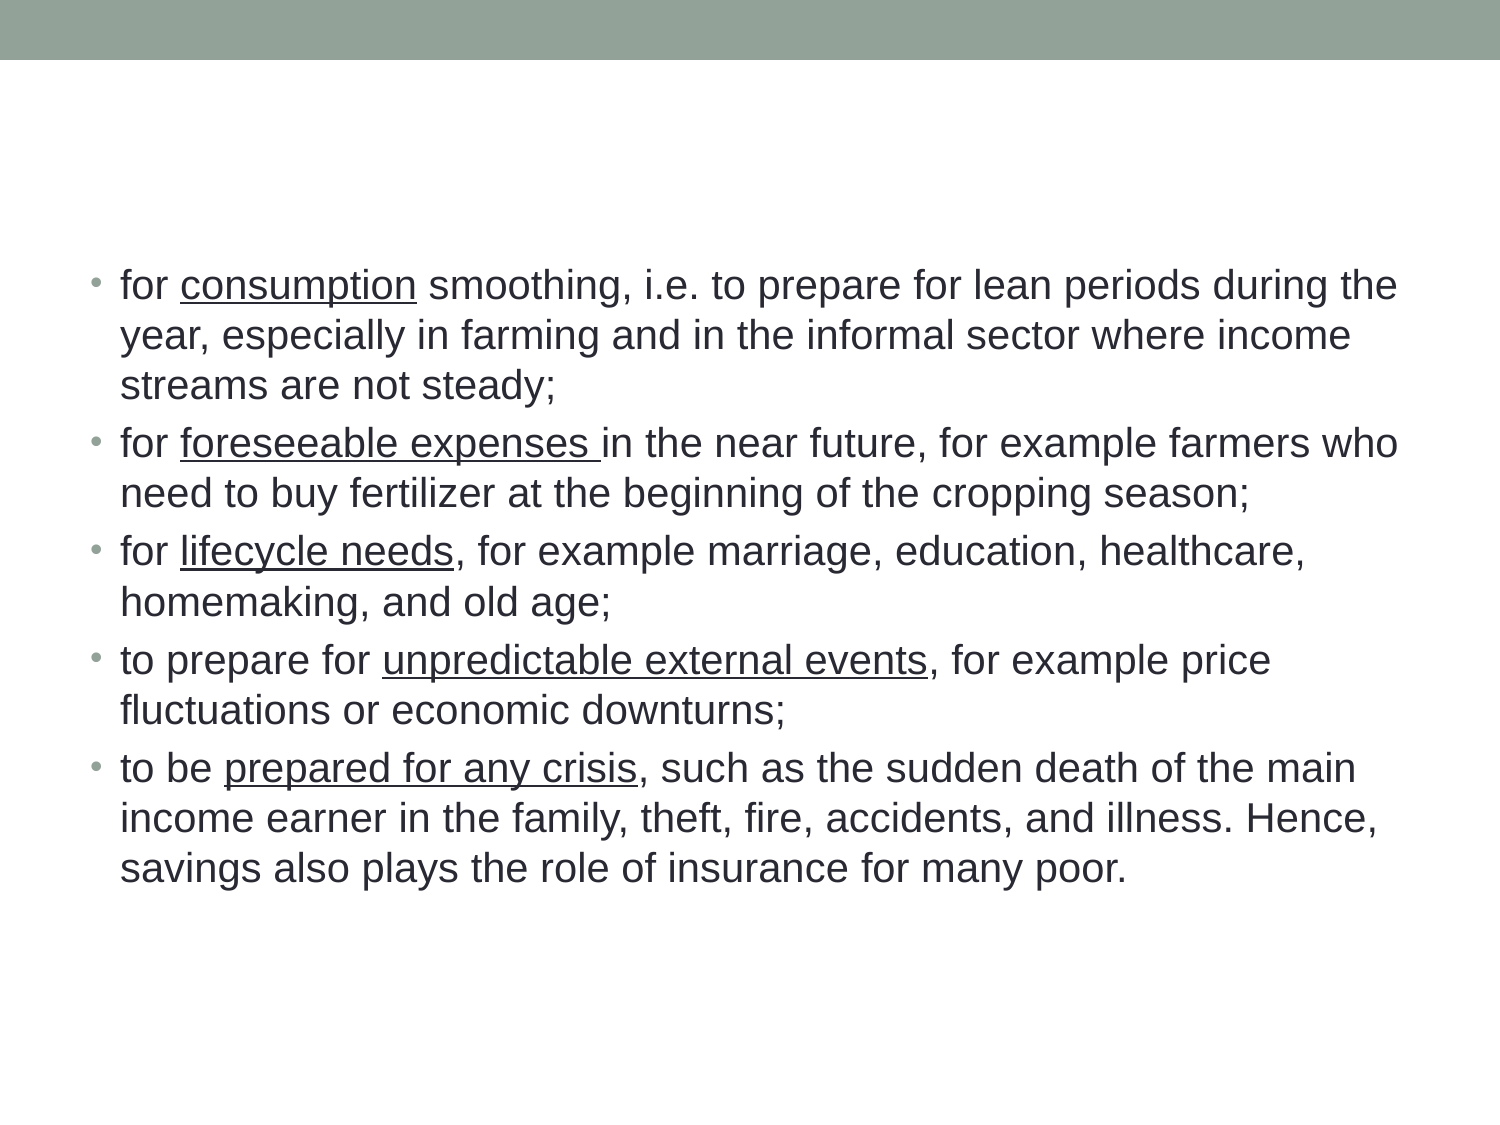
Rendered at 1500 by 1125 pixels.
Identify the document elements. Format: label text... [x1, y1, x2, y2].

list for consumption smoothing, i.e. to prepare for lean periods during the year, especially in farming and in the informal sector where income streams are not steady; for foreseeable expenses in the near future, for example farmers who need to buy fertilizer at the beginning of the cropping season; for lifecycle needs, for example marriage, education, healthcare, homemaking, and old age; to prepare for unpredictable external events, for example price fluctuations or economic downturns; to be prepared for any crisis, such as the sudden death of the main income earner in the family, theft, fire, accidents, and illness. Hence, savings also plays the role of insurance for many poor. [75, 249, 1425, 1005]
